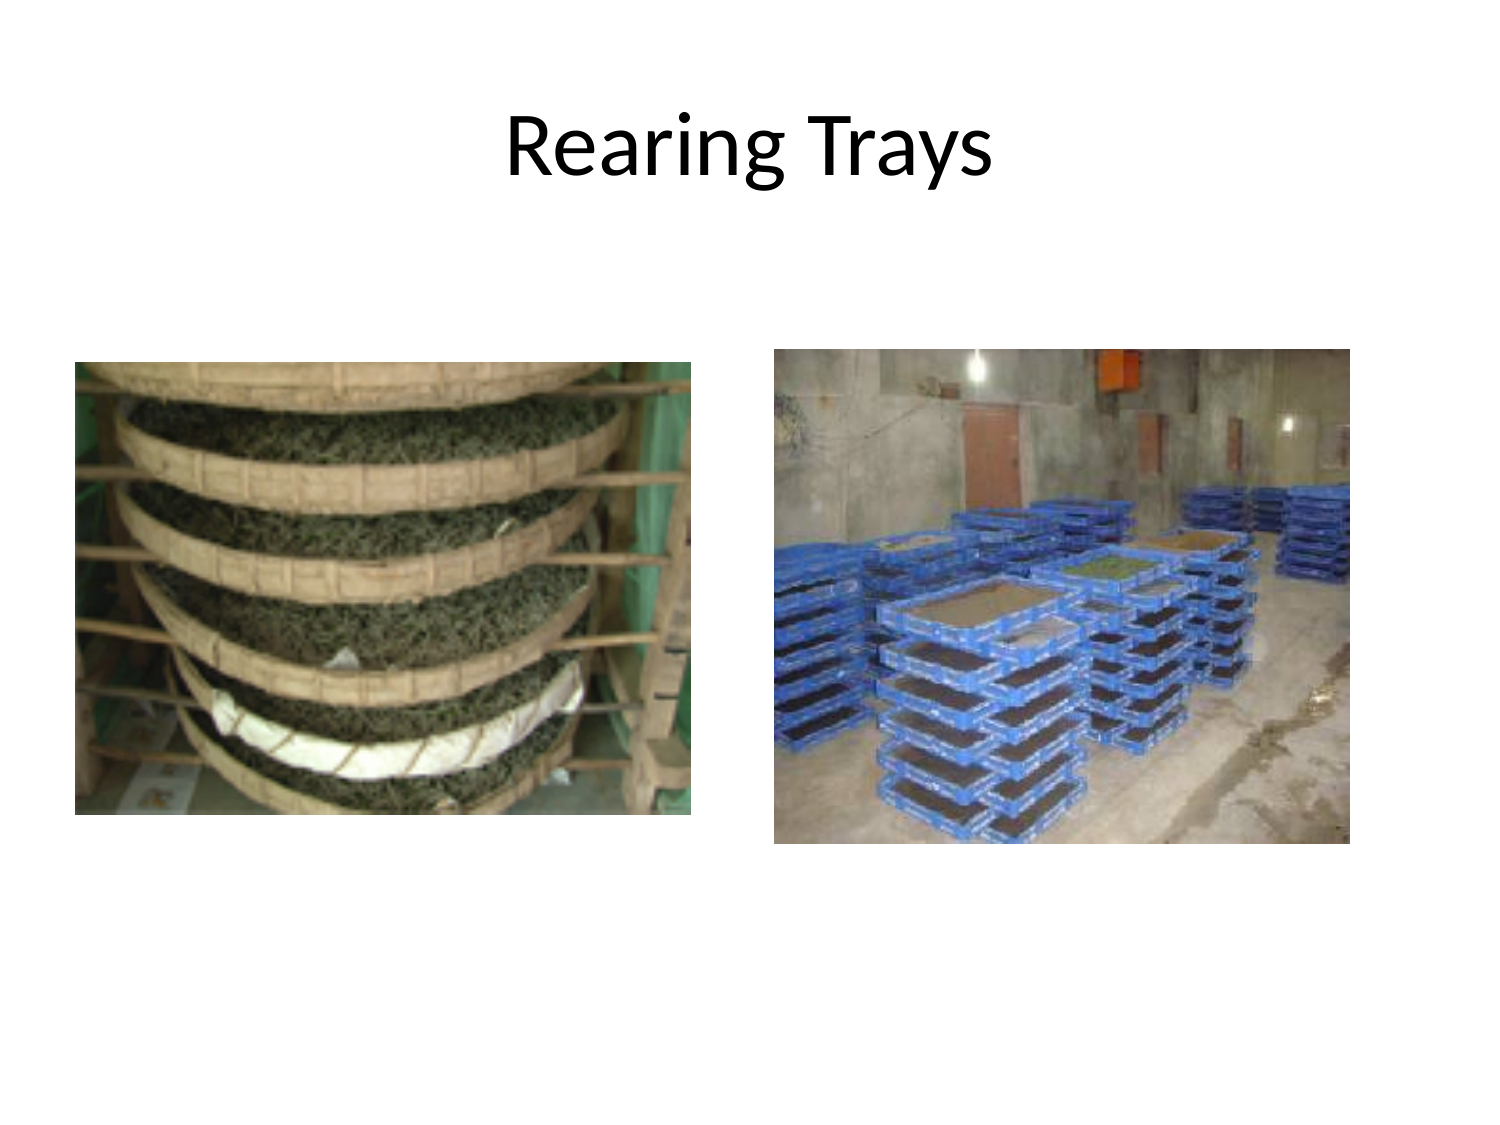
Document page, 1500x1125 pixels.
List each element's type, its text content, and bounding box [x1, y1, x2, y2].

picture [774, 349, 1351, 844]
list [74, 362, 691, 815]
title Rearing Trays [75, 45, 1425, 233]
